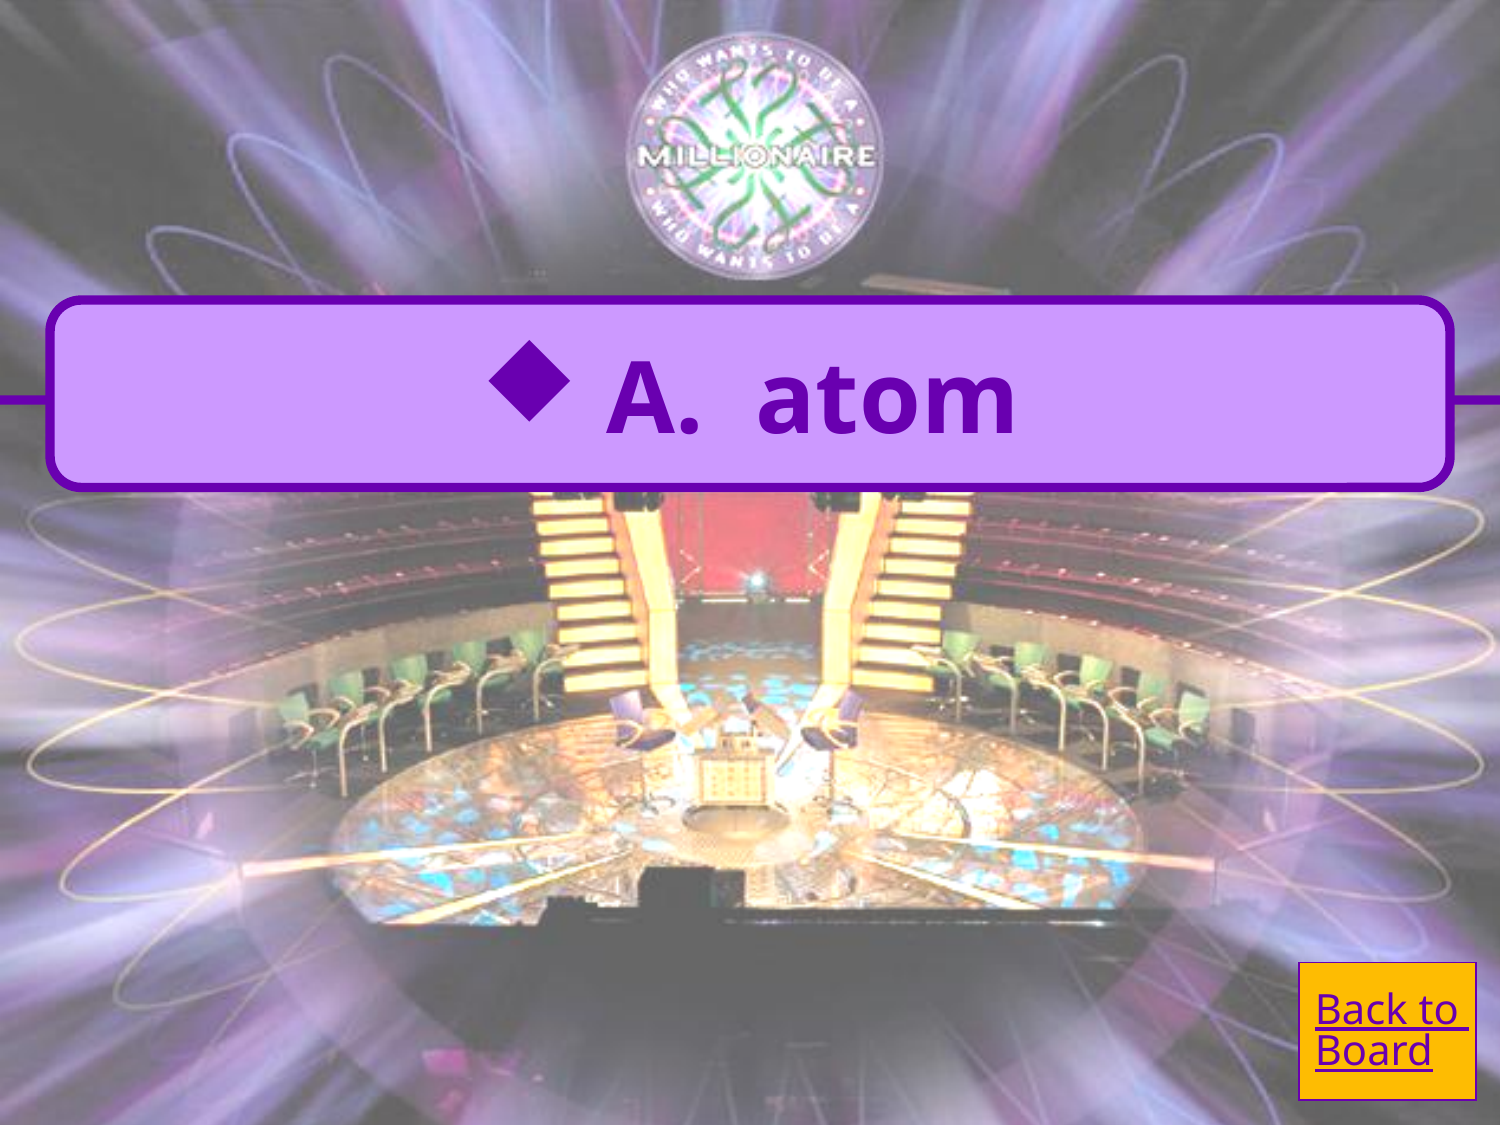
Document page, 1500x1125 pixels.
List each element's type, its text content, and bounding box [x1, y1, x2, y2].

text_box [0, 299, 1500, 488]
text_box [1298, 962, 1477, 1100]
text_box Back to Board [1299, 975, 1488, 1047]
